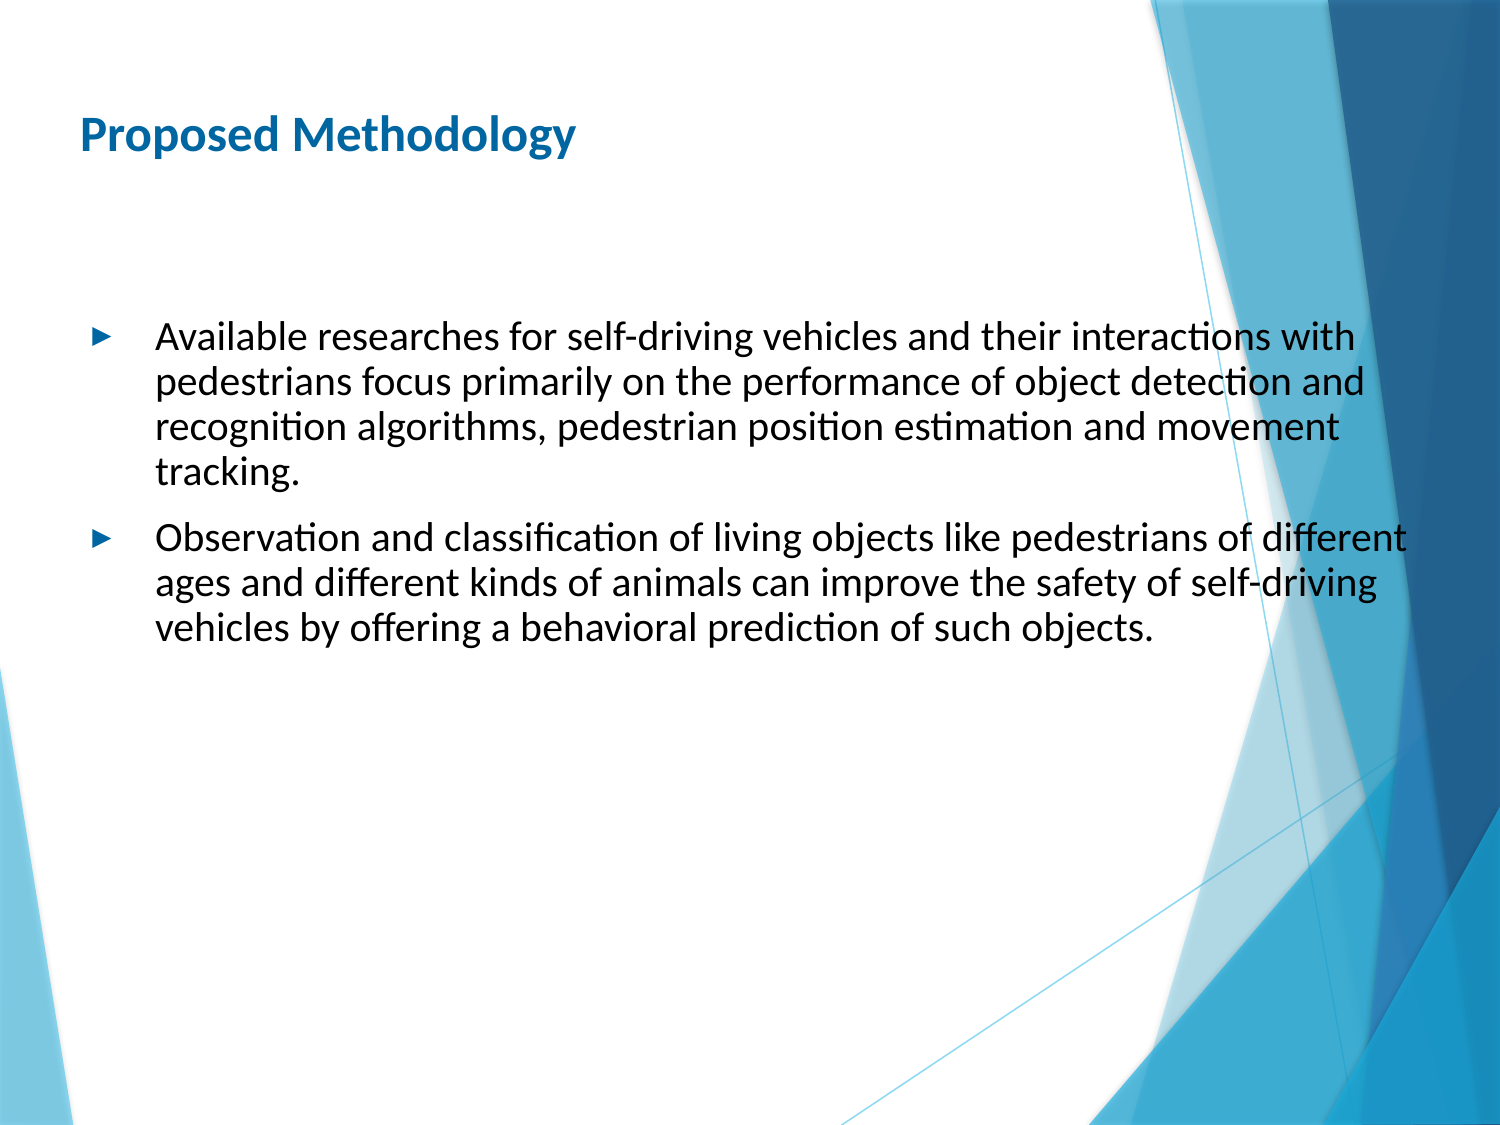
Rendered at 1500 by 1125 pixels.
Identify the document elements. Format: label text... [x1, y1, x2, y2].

title Proposed Methodology [65, 92, 1447, 179]
list Available researches for self-driving vehicles and their interactions with pedestrians focus primarily on the performance of object detection and recognition algorithms, pedestrian position estimation and movement tracking. Observation and classification of living objects like pedestrians of different ages and different kinds of animals can improve the safety of self-driving vehicles by offering a behavioral prediction of such objects. [65, 299, 1447, 980]
